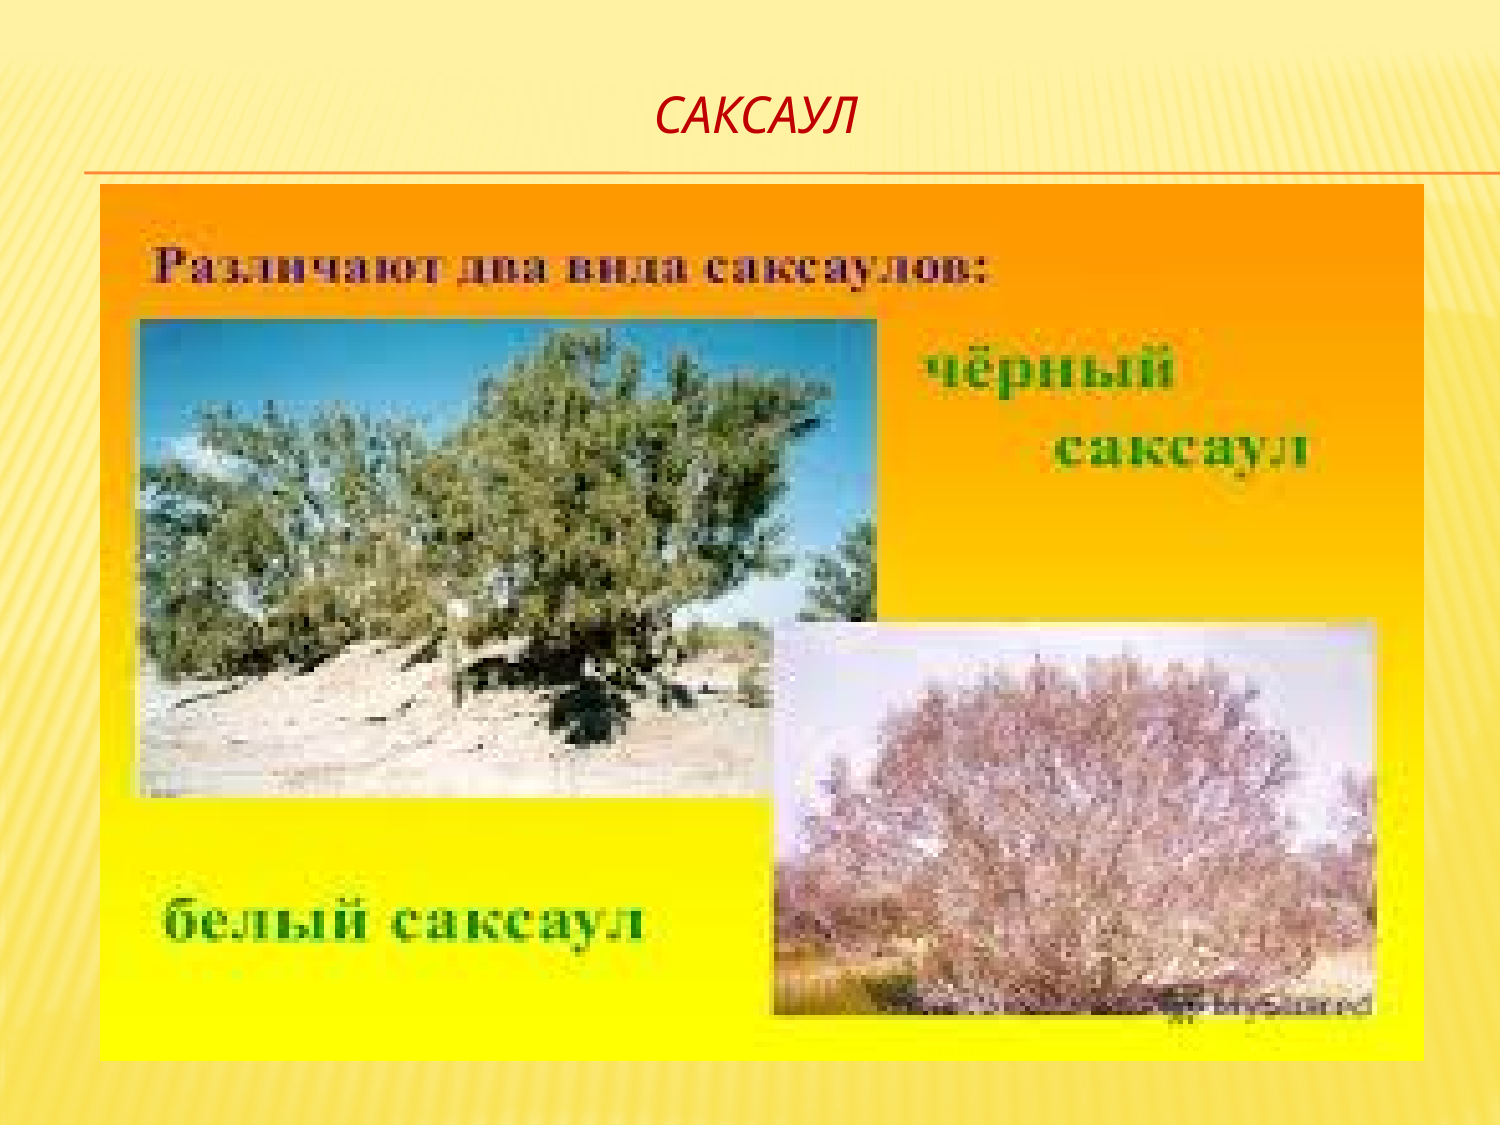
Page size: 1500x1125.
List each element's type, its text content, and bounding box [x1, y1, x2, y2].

picture [99, 184, 1424, 1061]
title Саксаул [50, 75, 1475, 213]
